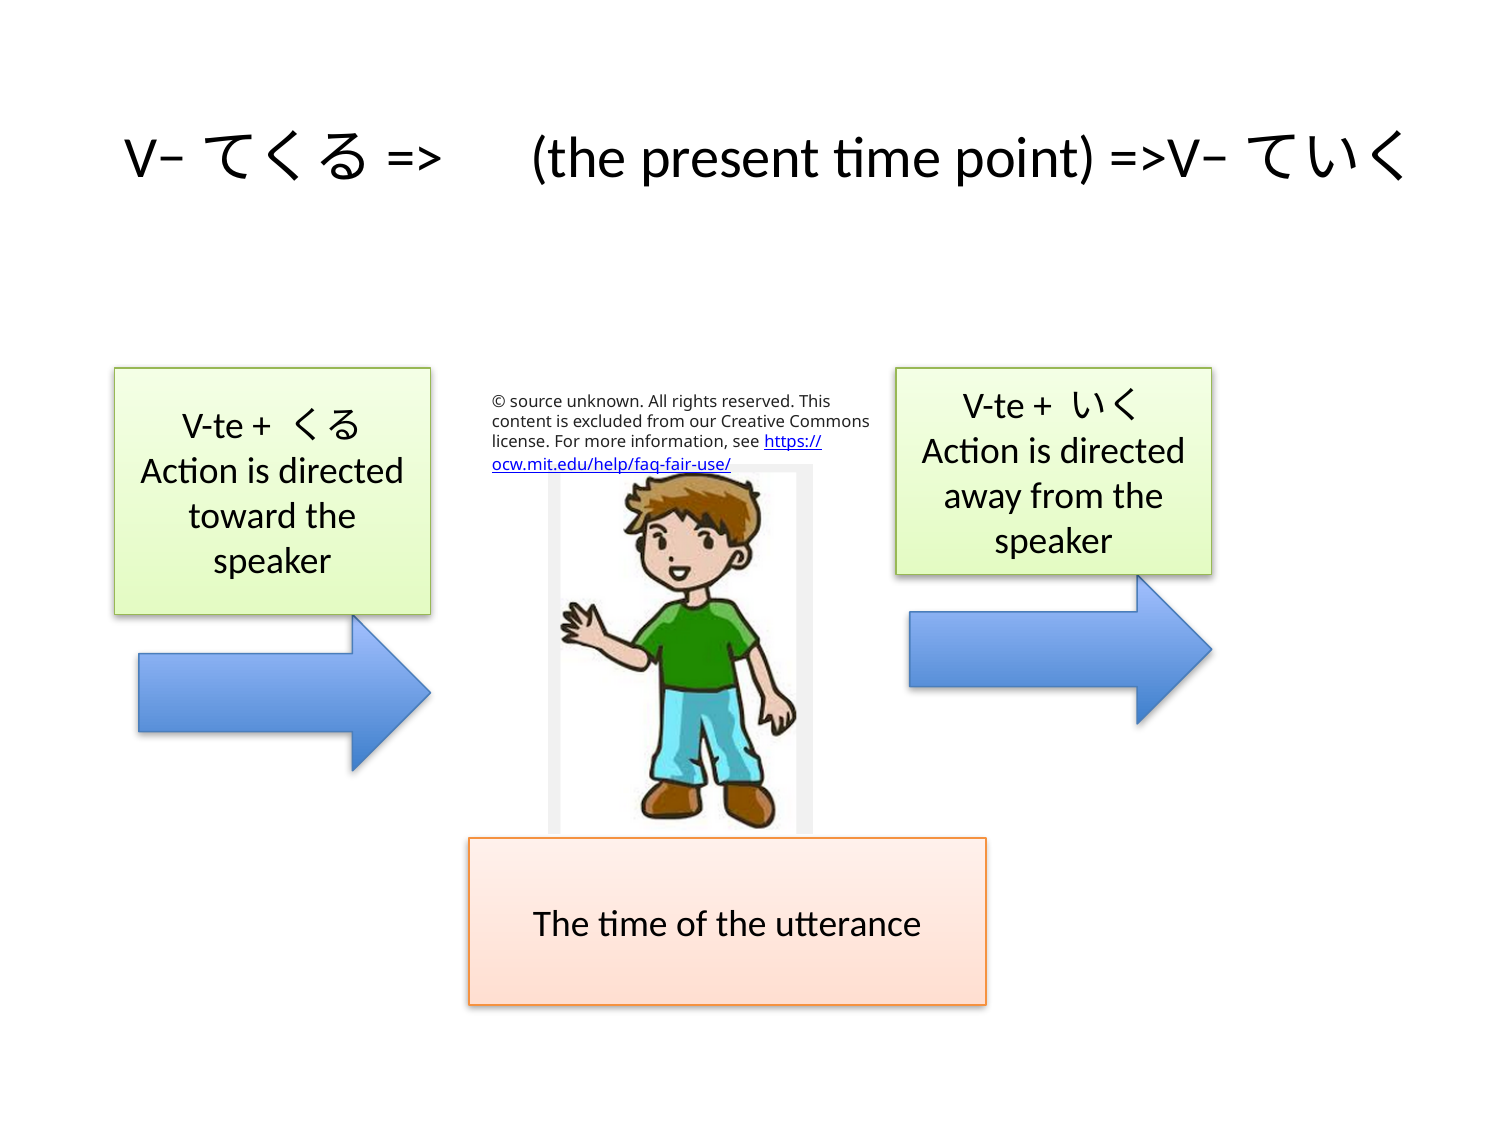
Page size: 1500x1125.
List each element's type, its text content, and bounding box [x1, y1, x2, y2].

title V−てくる=> (the present time point) =>V−ていく [75, 45, 1455, 263]
text_box V-te + いく Action is directed away from the speaker [895, 367, 1212, 575]
picture [547, 464, 813, 834]
text_box The time of the utterance [468, 837, 987, 1006]
text_box © source unknown. All rights reserved. This content is excluded from our Creative Commons license. For more information, see https://ocw.mit.edu/help/faq-fair-use/ [477, 383, 896, 485]
text_box V-te + くる Action is directed toward the speaker [114, 367, 431, 615]
text_box [908, 584, 1213, 725]
list [75, 262, 1425, 1039]
text_box [138, 623, 432, 772]
